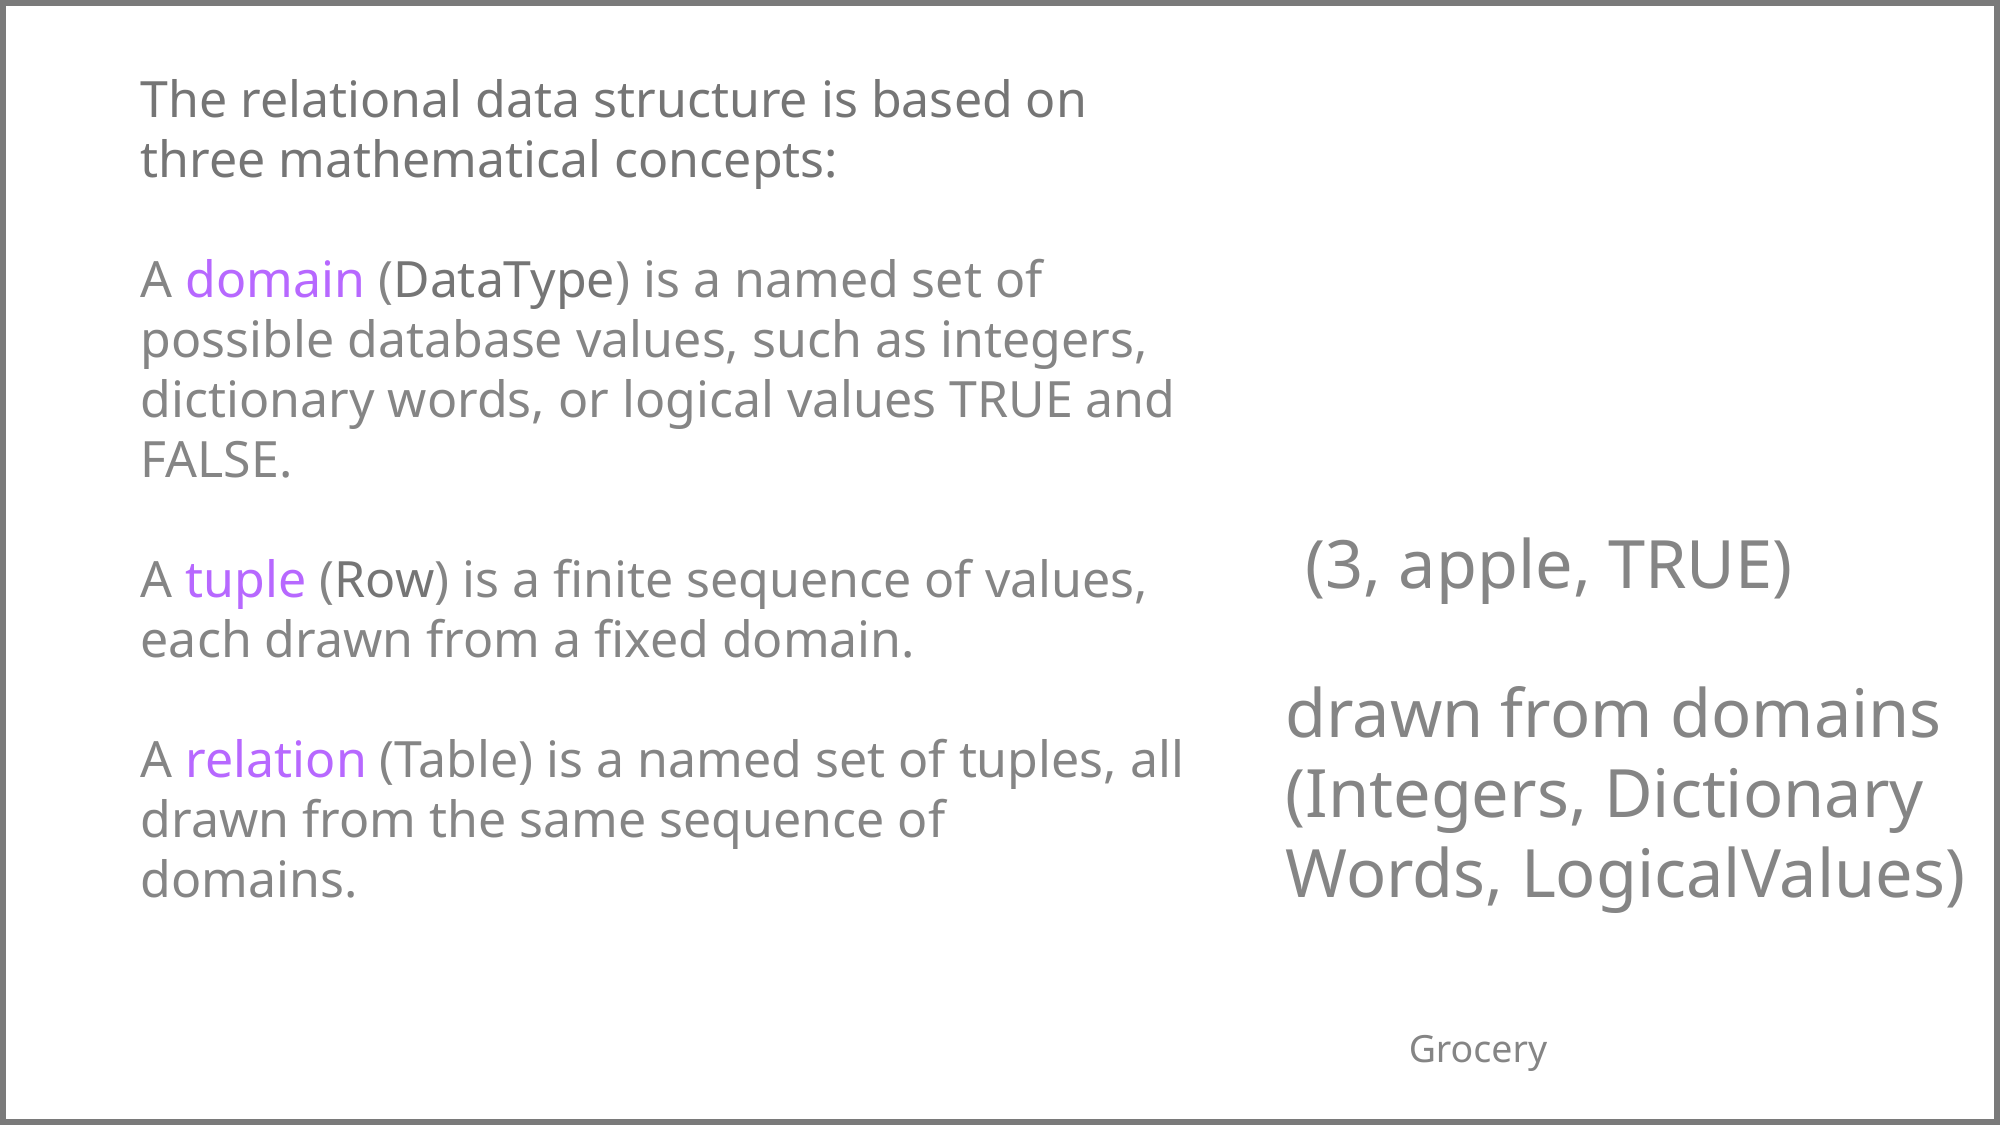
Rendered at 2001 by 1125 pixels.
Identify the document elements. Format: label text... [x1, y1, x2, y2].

text_box Grocery [1393, 1017, 1844, 1078]
text_box [0, 0, 2000, 1125]
text_box The relational data structure is based on three mathematical concepts: A domain (DataType) is a named set of possible database values, such as integers, dictionary words, or logical values TRUE and FALSE. A tuple (Row) is a finite sequence of values, each drawn from a fixed domain. A relation (Table) is a named set of tuples, all drawn from the same sequence of domains. [125, 59, 1204, 915]
text_box drawn from domains (Integers, DictionaryWords, LogicalValues) [1270, 663, 1990, 919]
text_box (3, apple, TRUE) [1290, 513, 1910, 609]
